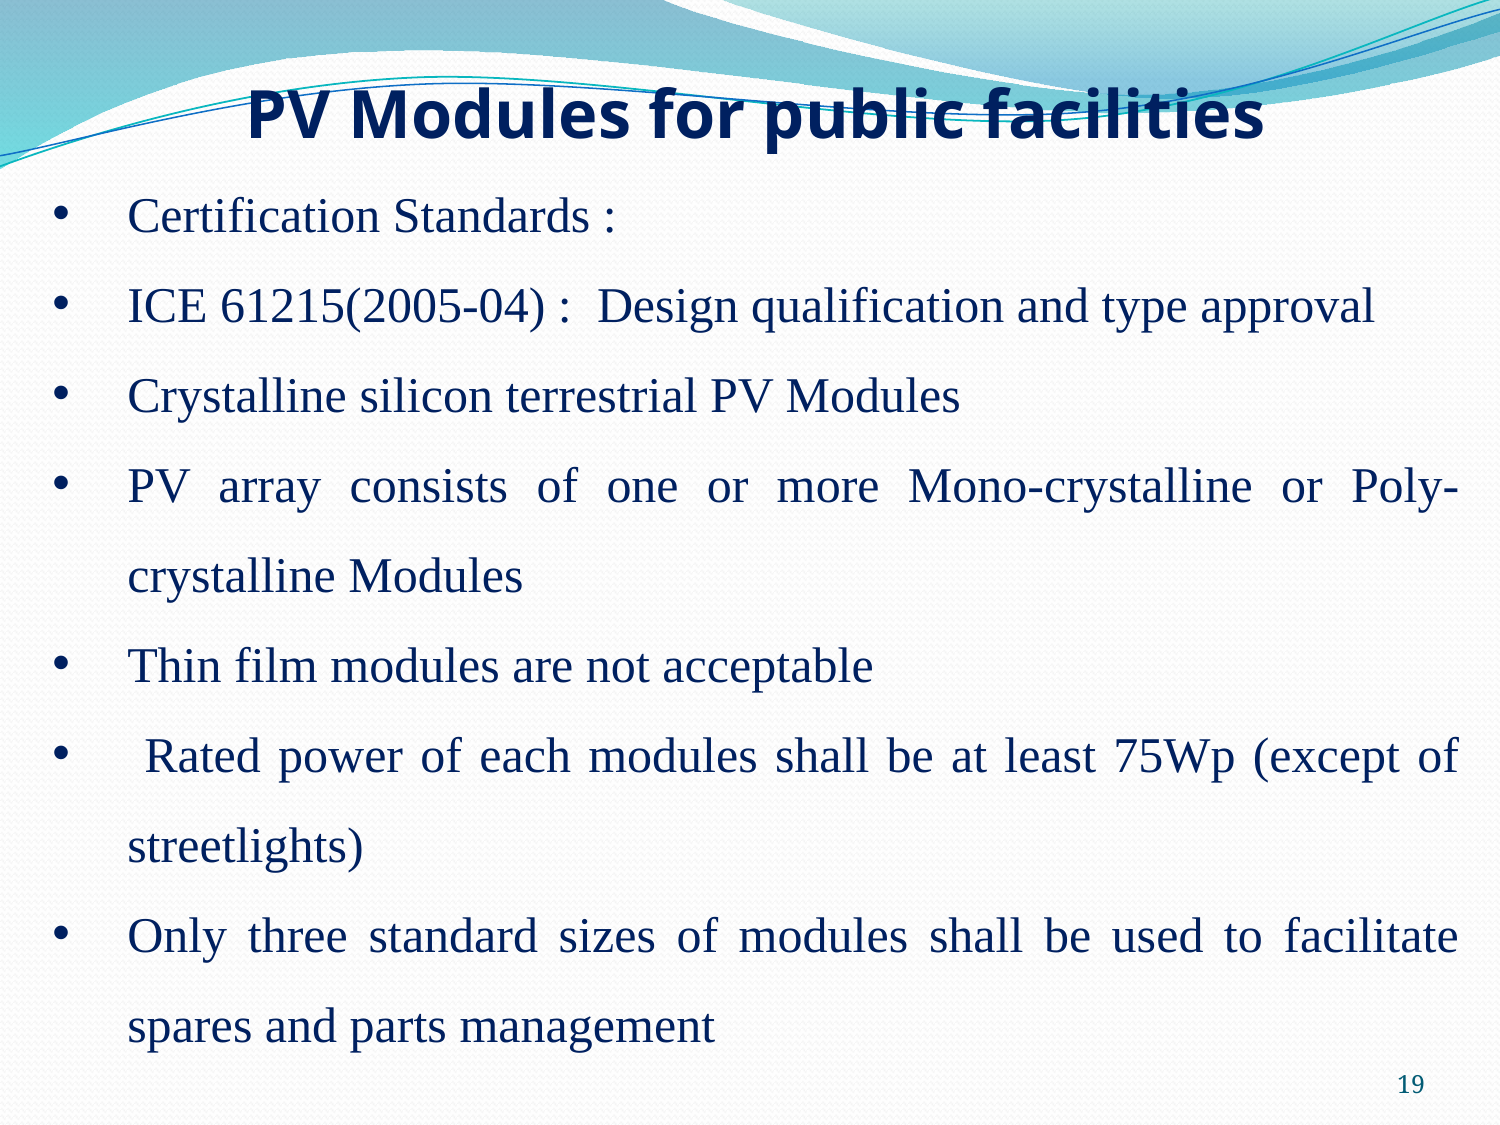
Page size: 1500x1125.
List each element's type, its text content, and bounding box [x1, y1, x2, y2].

text_box PV Modules for public facilities Certification Standards : ICE 61215(2005-04) : Design qualification and type approval Crystalline silicon terrestrial PV Modules PV array consists of one or more Mono-crystalline or Poly-crystalline Modules Thin film modules are not acceptable Rated power of each modules shall be at least 75Wp (except of streetlights) Only three standard sizes of modules shall be used to facilitate spares and parts management [37, 24, 1475, 1060]
slide_number 19 [1299, 1042, 1425, 1103]
